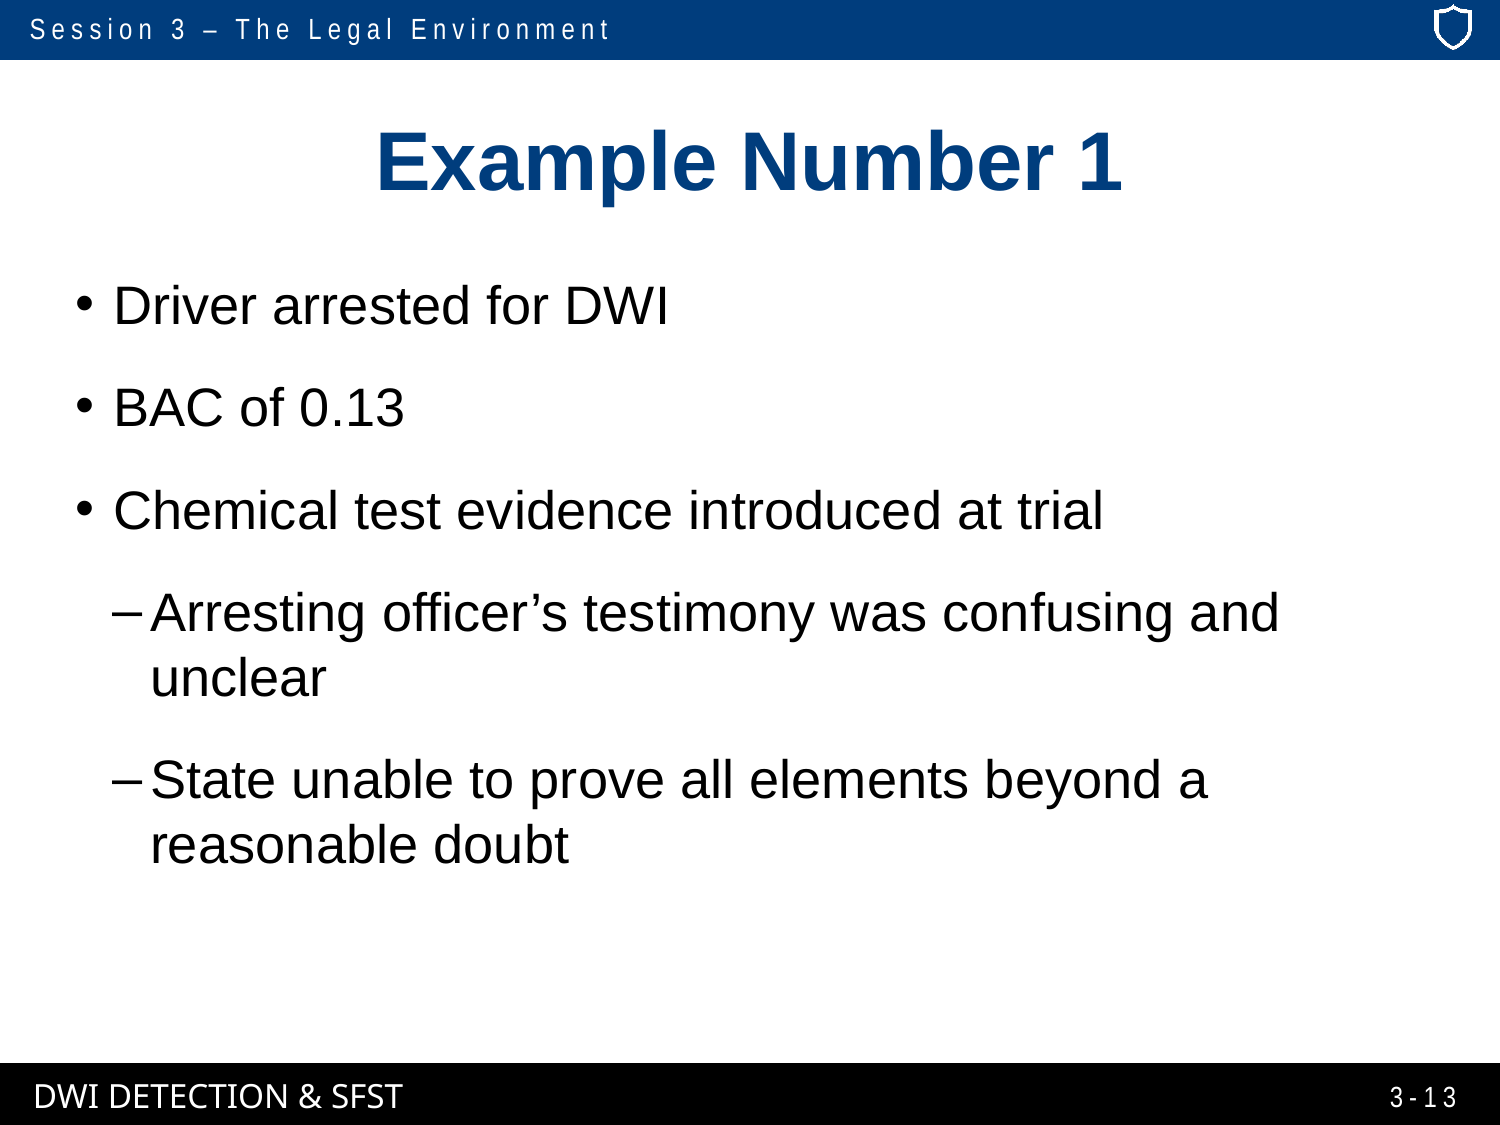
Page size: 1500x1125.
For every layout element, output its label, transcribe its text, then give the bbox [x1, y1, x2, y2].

title Example Number 1 [75, 104, 1425, 210]
picture [1434, 4, 1472, 50]
slide_number 3-13 [1121, 1065, 1472, 1125]
list Driver arrested for DWI BAC of 0.13 Chemical test evidence introduced at trial Arresting officer’s testimony was confusing and unclear State unable to prove all elements beyond a reasonable doubt [75, 270, 1425, 975]
